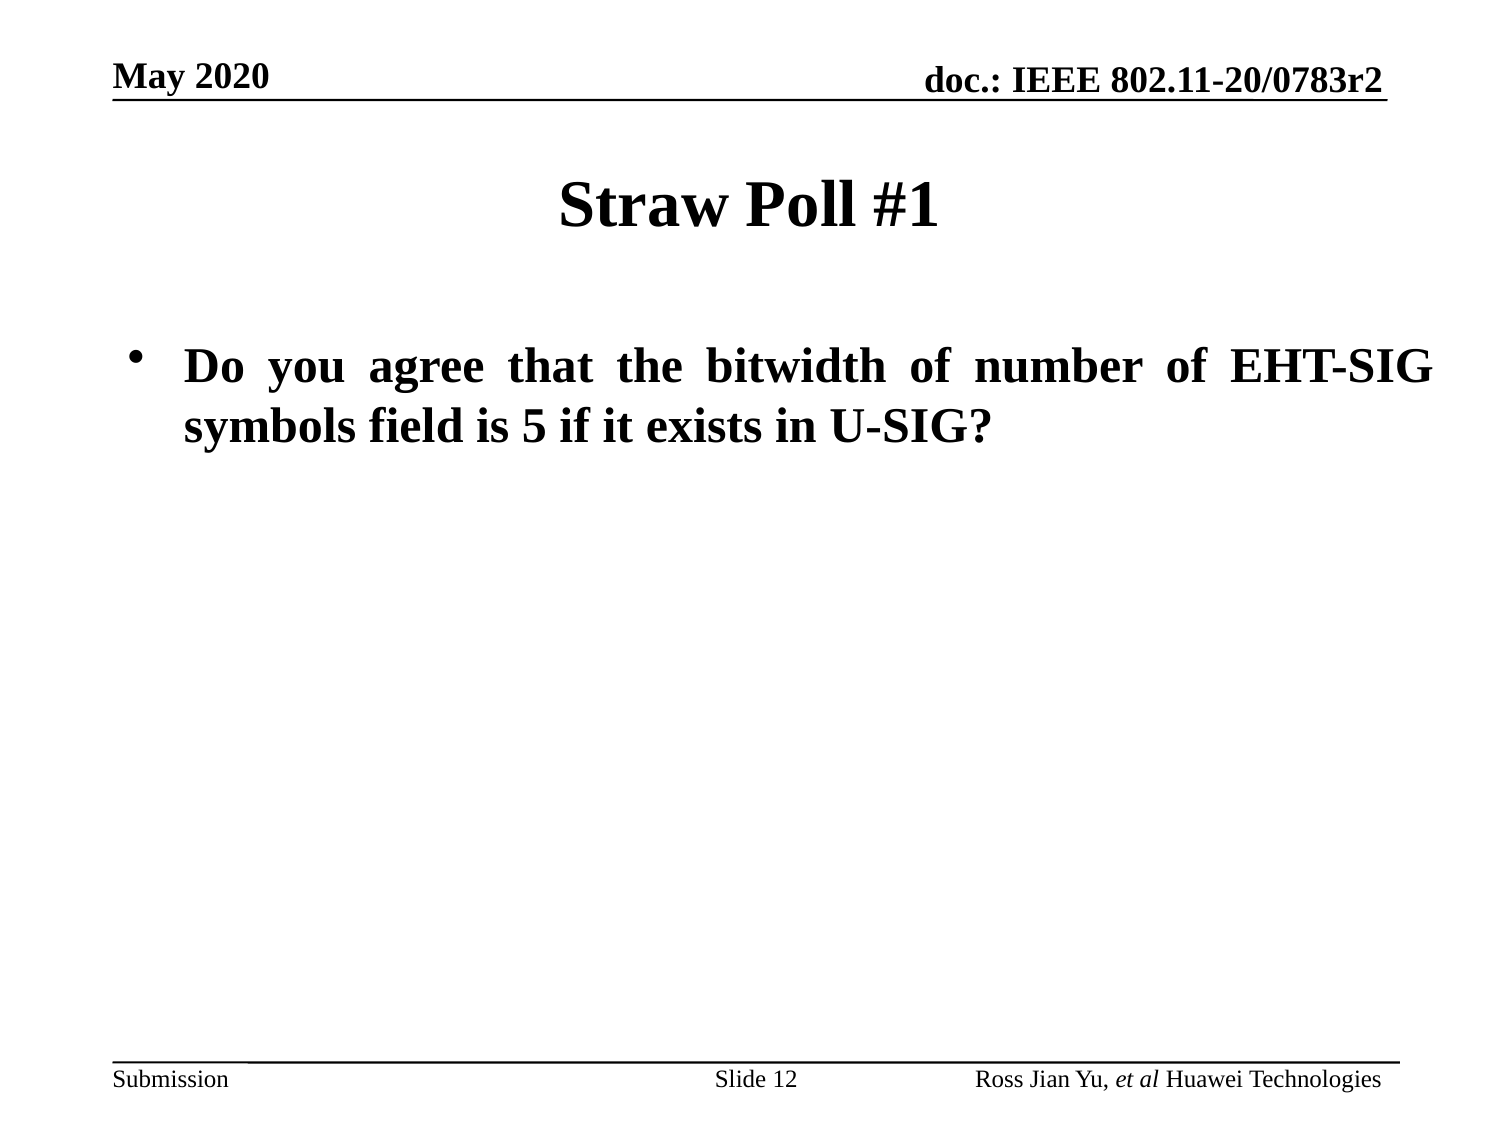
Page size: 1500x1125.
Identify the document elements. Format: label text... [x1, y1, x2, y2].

slide_number Slide 12 [712, 1061, 800, 1093]
title Straw Poll #1 [112, 112, 1388, 288]
list Do you agree that the bitwidth of number of EHT-SIG symbols field is 5 if it exists in U-SIG? [112, 324, 1451, 1001]
